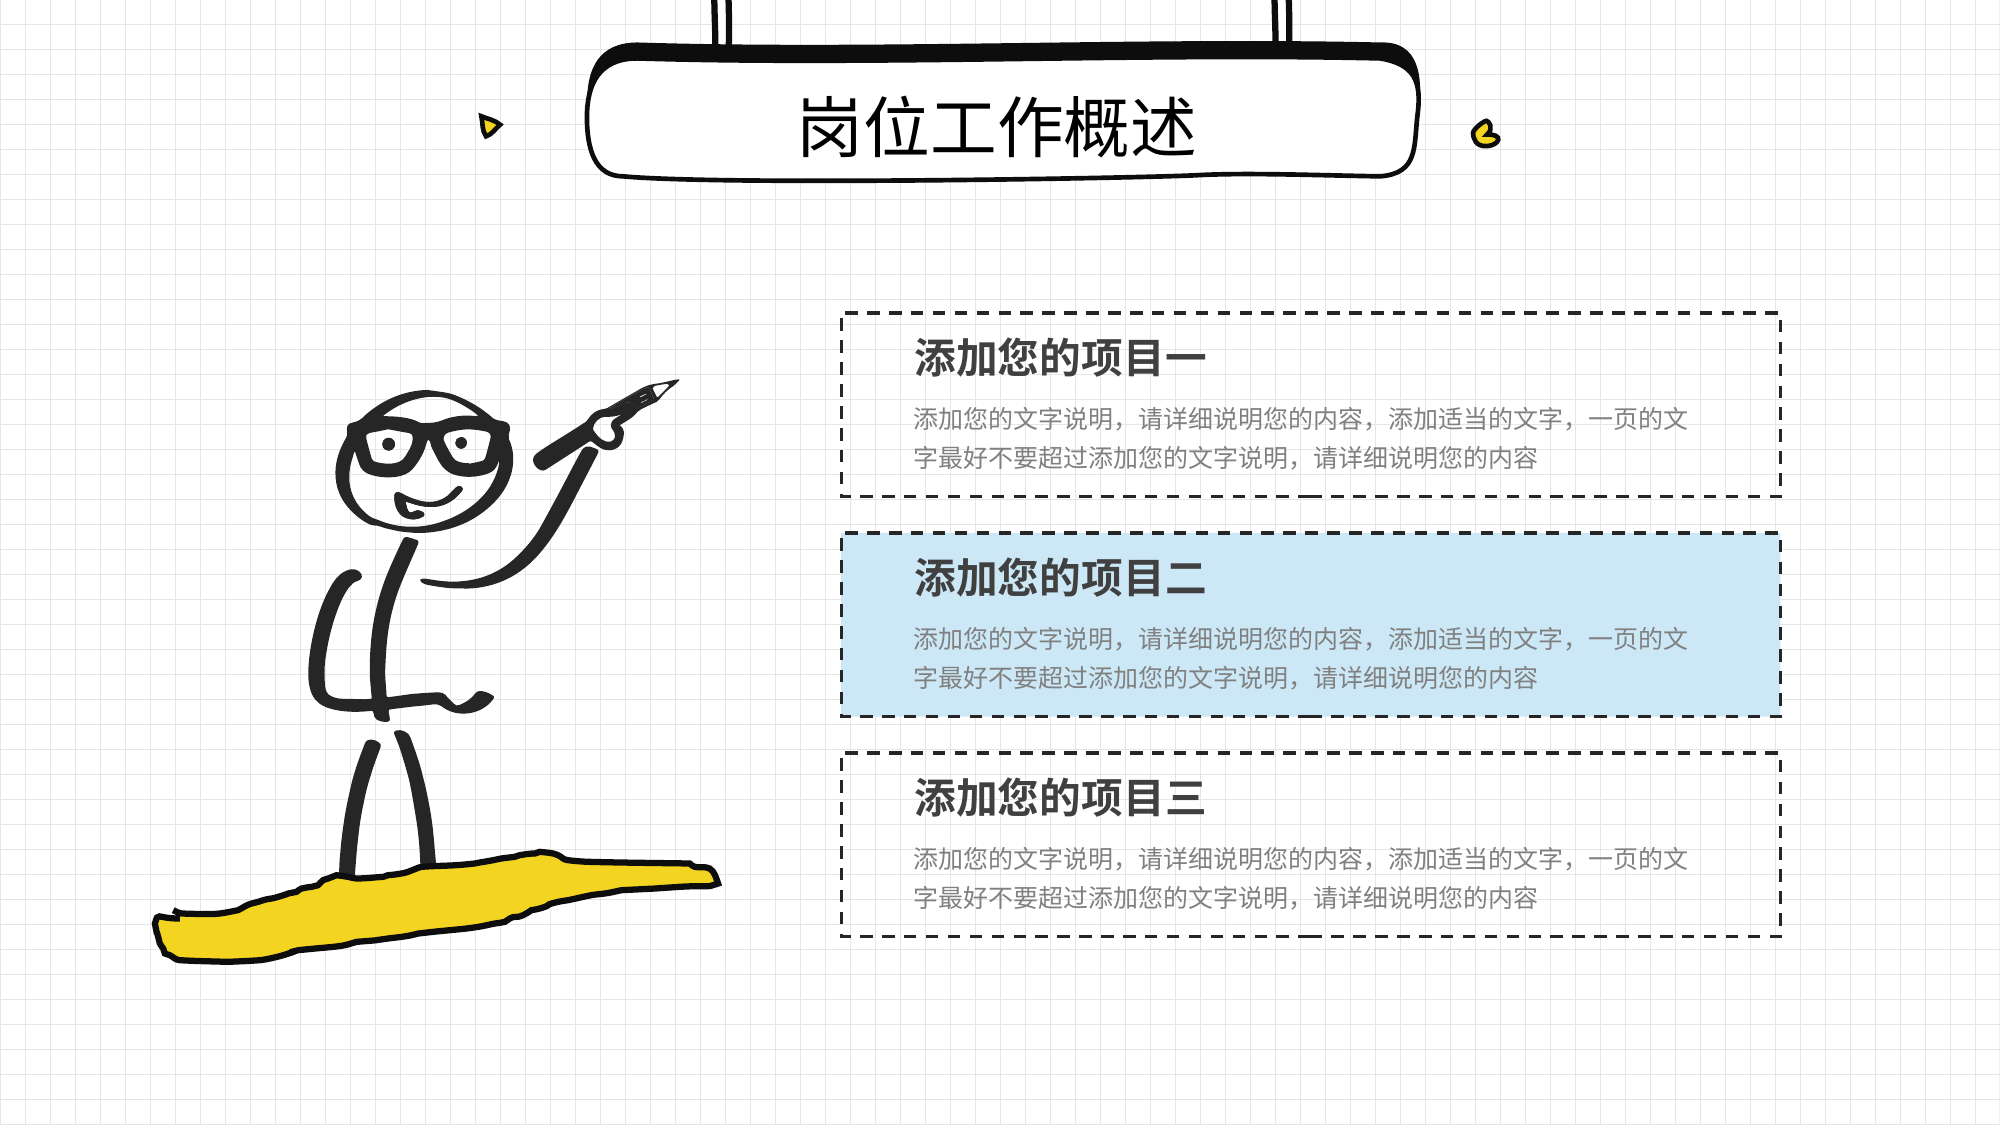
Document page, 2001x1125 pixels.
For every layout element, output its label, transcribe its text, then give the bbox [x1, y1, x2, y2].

text_box 岗位工作概述 [717, 78, 1277, 174]
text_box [841, 752, 1781, 937]
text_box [841, 532, 1781, 717]
text_box [153, 862, 720, 963]
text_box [308, 379, 680, 879]
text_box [841, 312, 1781, 497]
